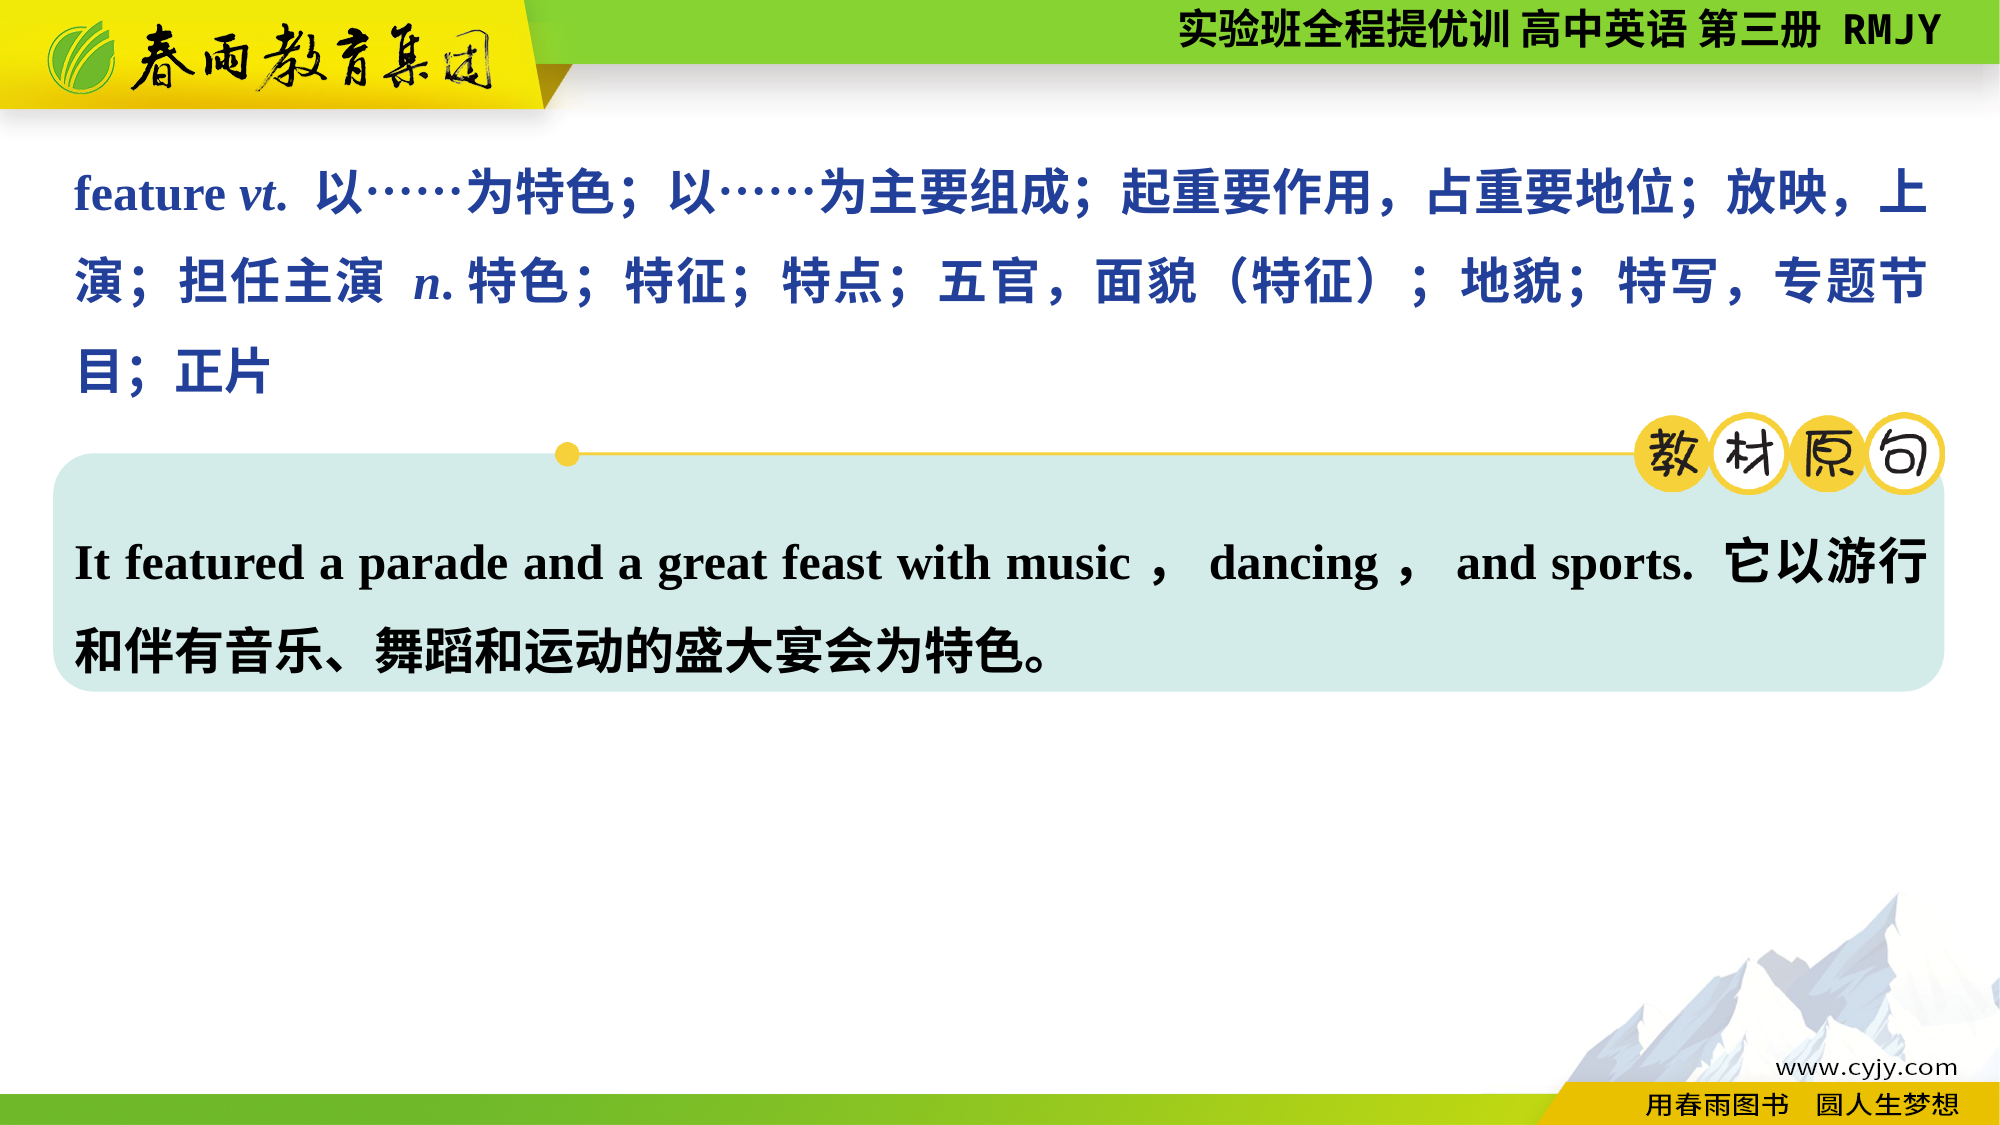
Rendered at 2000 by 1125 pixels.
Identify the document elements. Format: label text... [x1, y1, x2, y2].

list feature vt. 以……为特色；以……为主要组成；起重要作用，占重要地位；放映，上演；担任主演 n.特色；特征；特点；五官，面貌（特征）；地貌；特写，专题节目；正片 [59, 122, 1944, 399]
text_box [78, 687, 1919, 691]
text_box It featured a parade and a great feast with music，dancing，and sports. 它以游行和伴有音乐、舞蹈和运动的盛大宴会为特色。 [59, 491, 1944, 687]
picture [0, 0, 2000, 1125]
text_box [54, 454, 550, 669]
